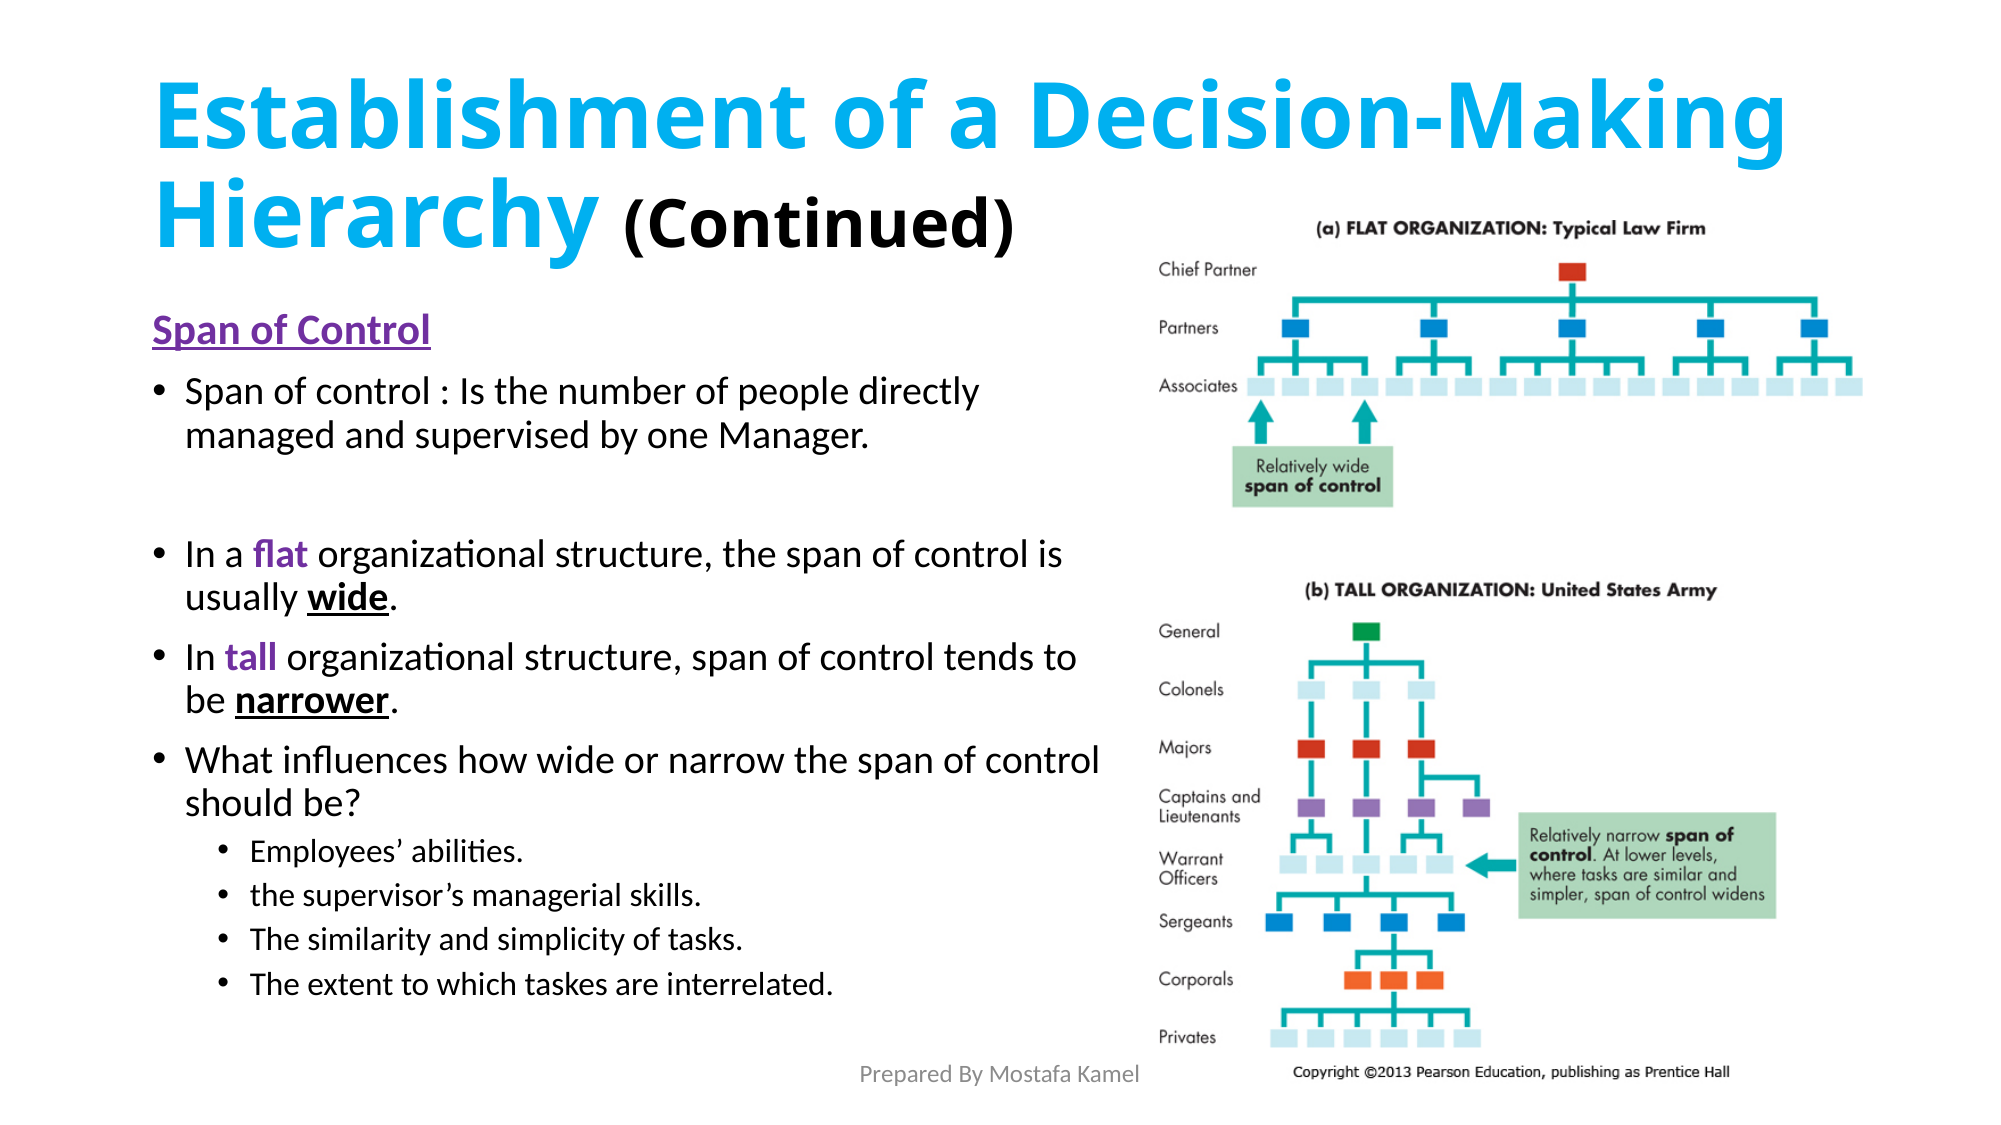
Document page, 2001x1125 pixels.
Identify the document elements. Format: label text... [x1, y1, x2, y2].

footer Prepared By Mostafa Kamel [662, 1042, 1338, 1103]
list Span of Control Span of control : Is the number of people directly managed and supervised by one Manager. In a flat organizational structure, the span of control is usually wide. In tall organizational structure, span of control tends to be narrower. What influences how wide or narrow the span of control should be? Employees’ abilities. the supervisor’s managerial skills. The similarity and simplicity of tasks. The extent to which taskes are interrelated. [137, 299, 1134, 1014]
title Establishment of a Decision-Making Hierarchy (Continued) [137, 59, 1863, 278]
picture [1159, 220, 1863, 1093]
